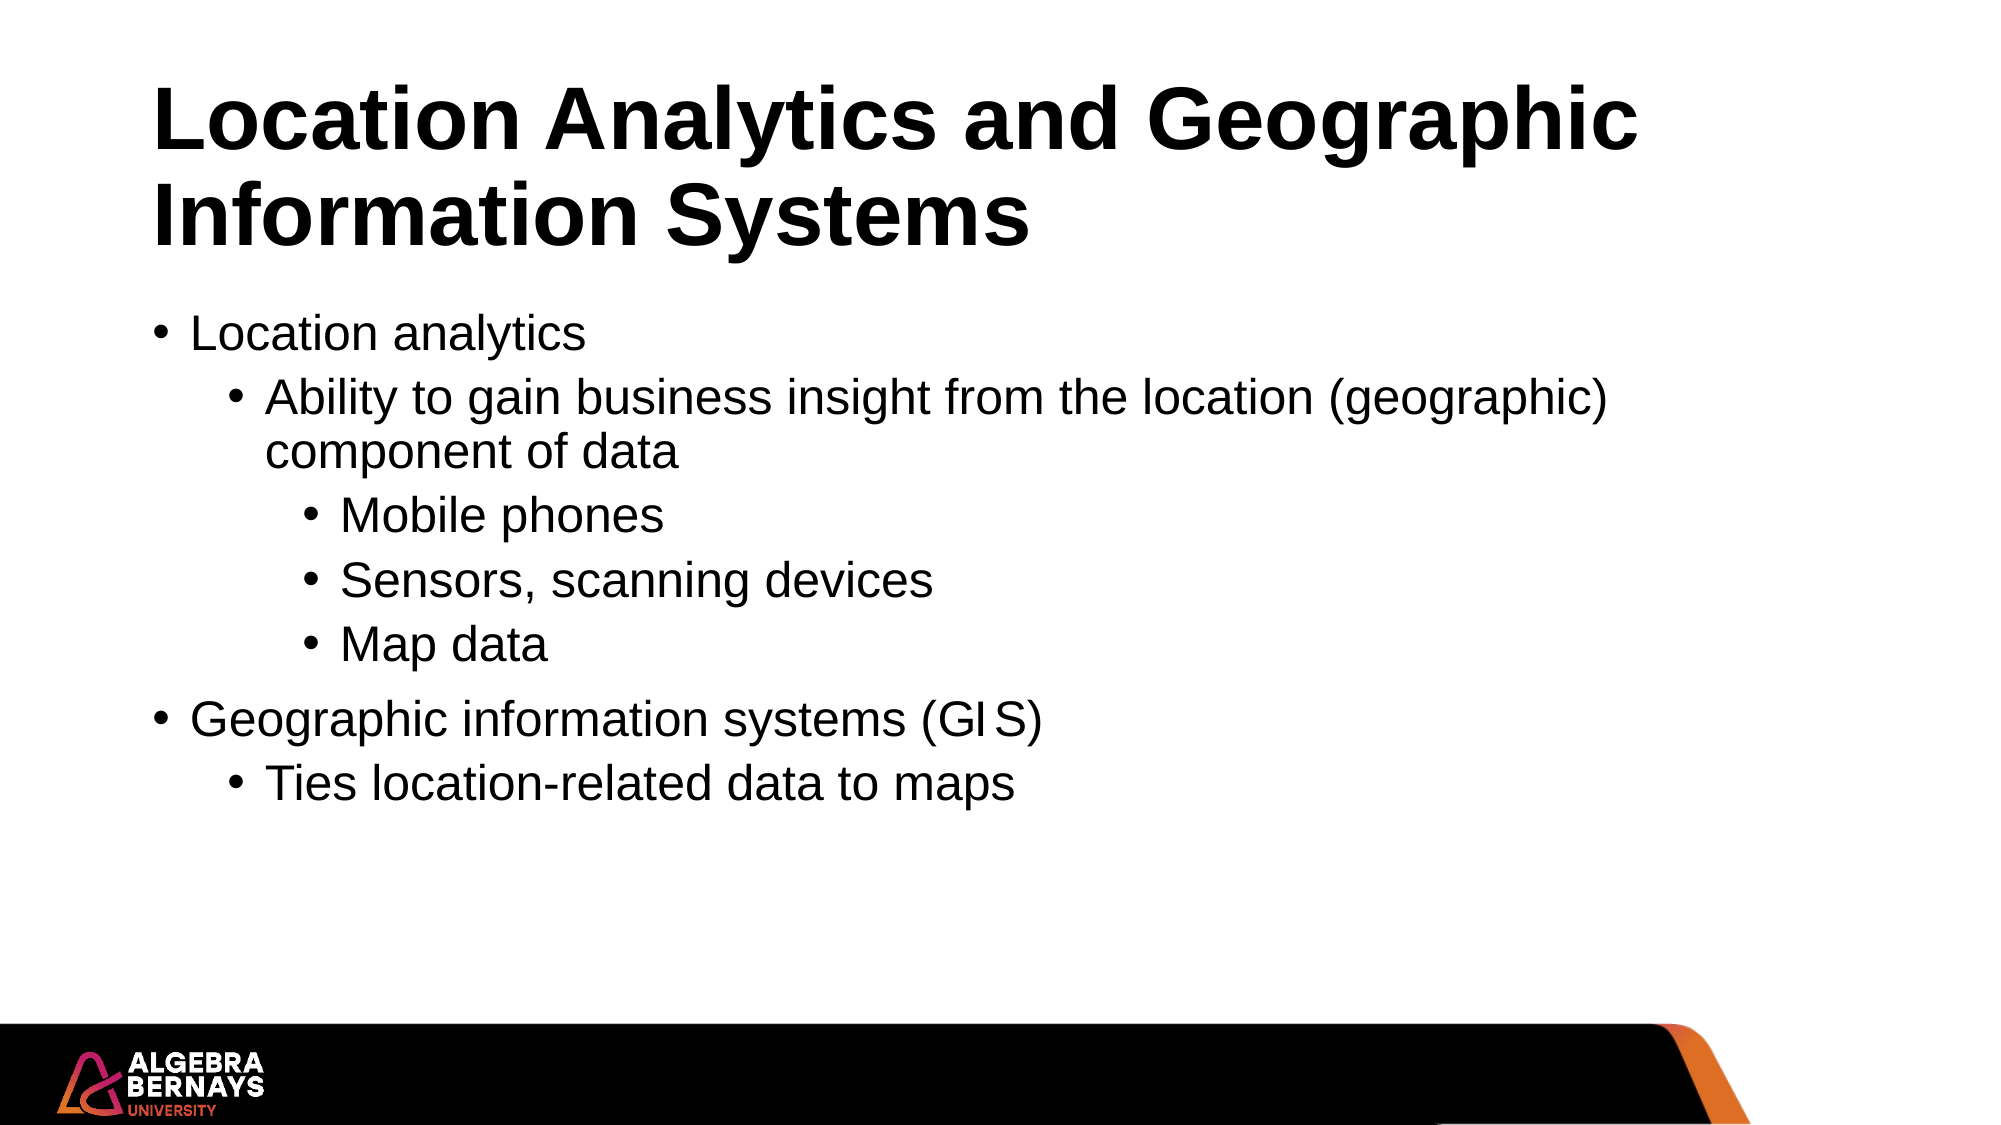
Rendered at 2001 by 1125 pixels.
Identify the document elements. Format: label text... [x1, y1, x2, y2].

picture [0, 1023, 1958, 1125]
title Location Analytics and Geographic Information Systems [137, 65, 1863, 273]
list Location analytics Ability to gain business insight from the location (geographic) component of data Mobile phones Sensors, scanning devices Map data Geographic information systems (G I S) Ties location-related data to maps [137, 299, 1863, 953]
